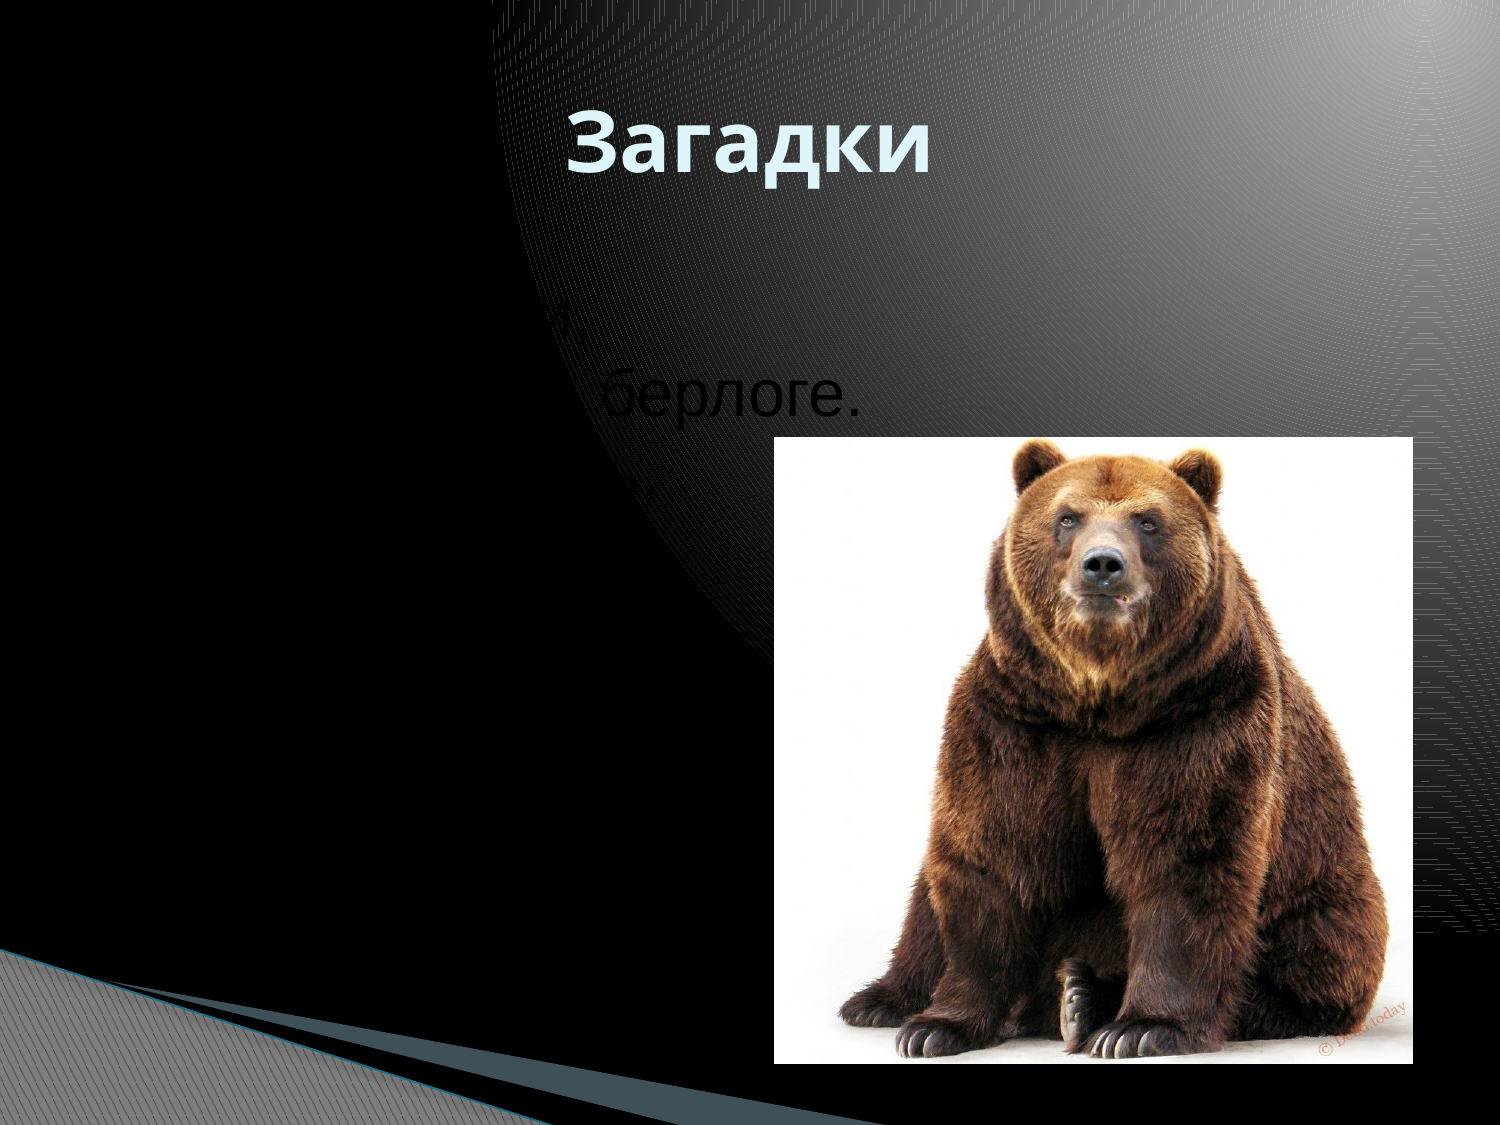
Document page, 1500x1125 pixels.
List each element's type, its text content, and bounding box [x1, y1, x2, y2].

title Загадки [75, 45, 1425, 233]
picture [774, 437, 1413, 1064]
picture [0, 952, 543, 1125]
text_box Косолапые ноги, Всю зиму спит в берлоге. Догадайся, ответь, Кто это? [62, 262, 913, 597]
